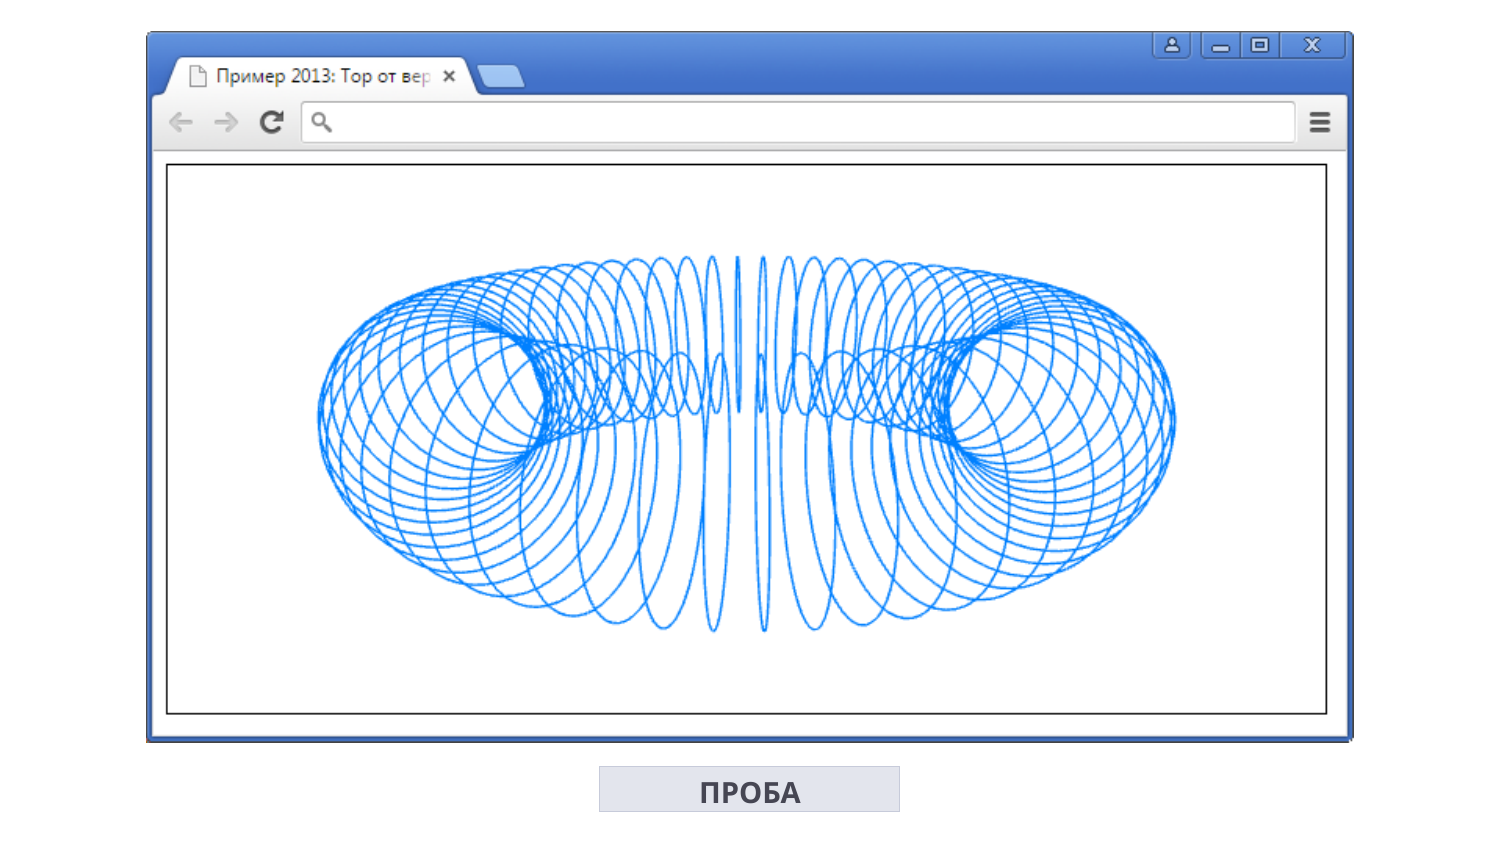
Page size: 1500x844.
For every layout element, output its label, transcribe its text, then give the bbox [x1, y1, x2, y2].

picture [146, 31, 1354, 744]
text_box ПРОБА [599, 766, 900, 812]
